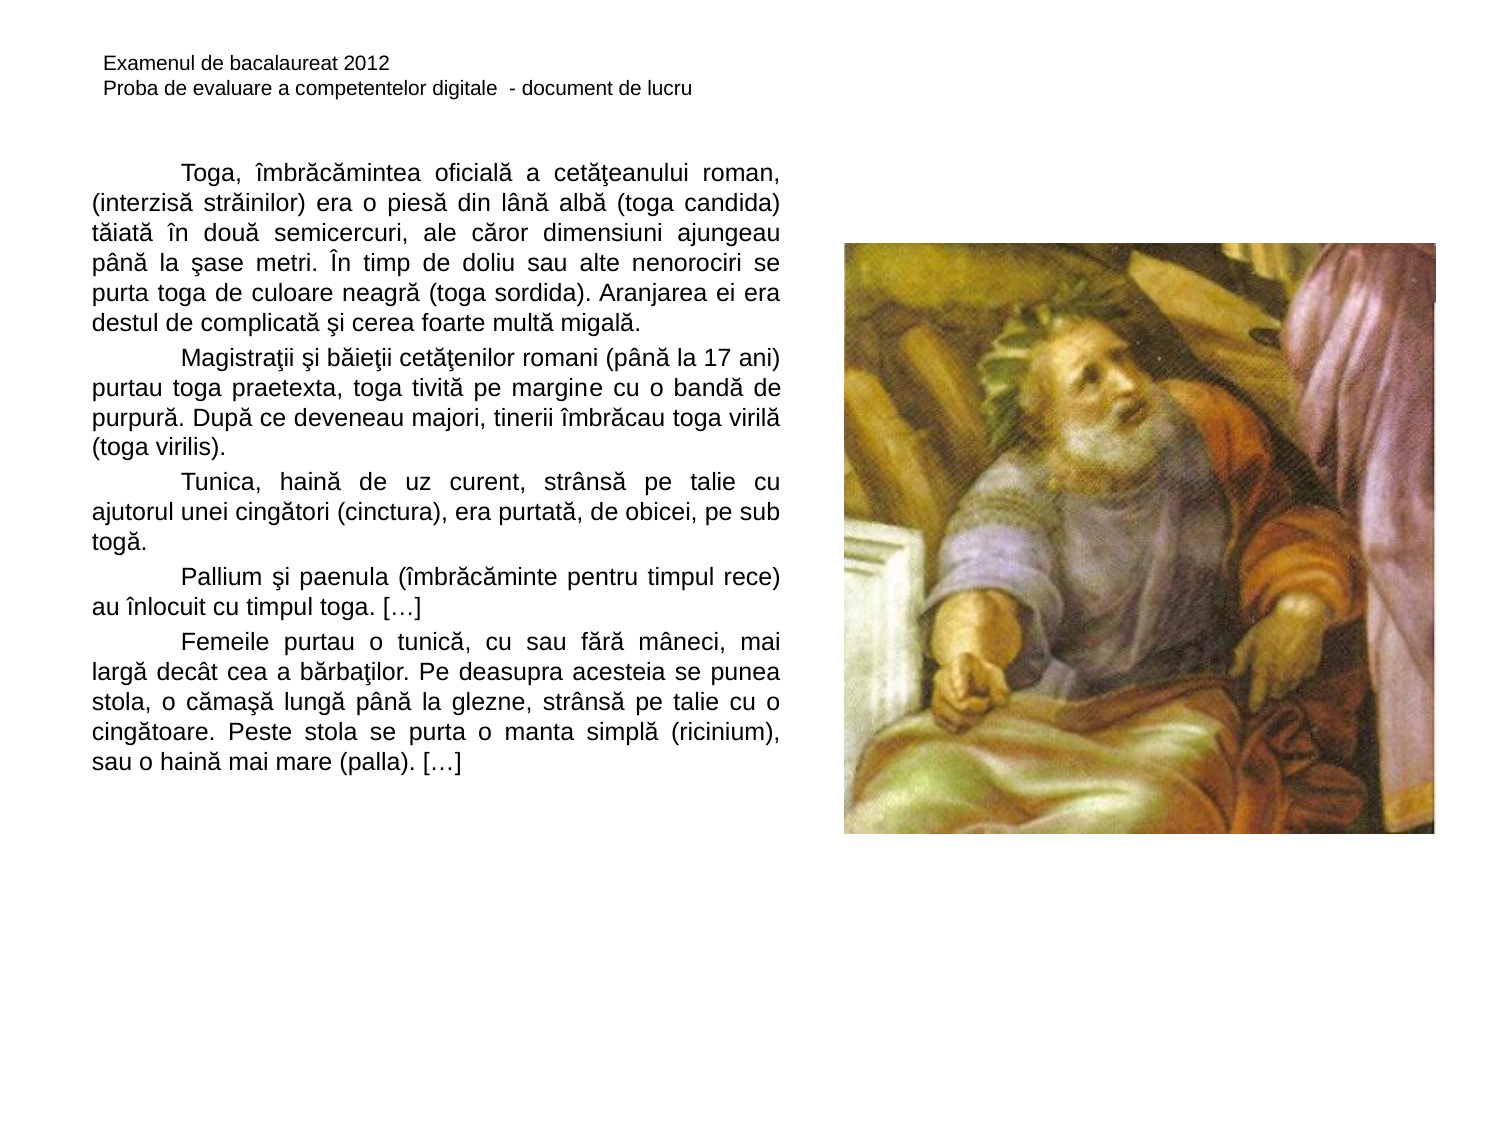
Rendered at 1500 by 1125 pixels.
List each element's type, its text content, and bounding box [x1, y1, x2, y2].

picture [844, 243, 1436, 835]
text_box Examenul de bacalaureat 2012 Proba de evaluare a competentelor digitale - document de lucru [88, 42, 1459, 143]
list Toga, îmbrăcămintea oficială a cetăţeanului roman, (interzisă străinilor) era o piesă din lână albă (toga candida) tăiată în două semicercuri, ale căror dimensiuni ajungeau până la şase metri. În timp de doliu sau alte nenorociri se purta toga de culoare neagră (toga sordida). Aranjarea ei era destul de complicată şi cerea foarte multă migală. Magistraţii şi băieţii cetăţenilor romani (până la 17 ani) purtau toga praetexta, toga tivită pe margine cu o bandă de purpură. După ce deveneau majori, tinerii îmbrăcau toga virilă (toga virilis). Tunica, haină de uz curent, strânsă pe talie cu ajutorul unei cingători (cinctura), era purtată, de obicei, pe sub togă. Pallium şi paenula (îmbrăcăminte pentru timpul rece) au înlocuit cu timpul toga. […] Femeile purtau o tunică, cu sau fără mâneci, mai largă decât cea a bărbaţilor. Pe deasupra acesteia se punea stola, o cămaşă lungă până la glezne, strânsă pe talie cu o cingătoare. Peste stola se purta o manta simplă (ricinium), sau o haină mai mare (palla). […] [76, 148, 798, 1061]
